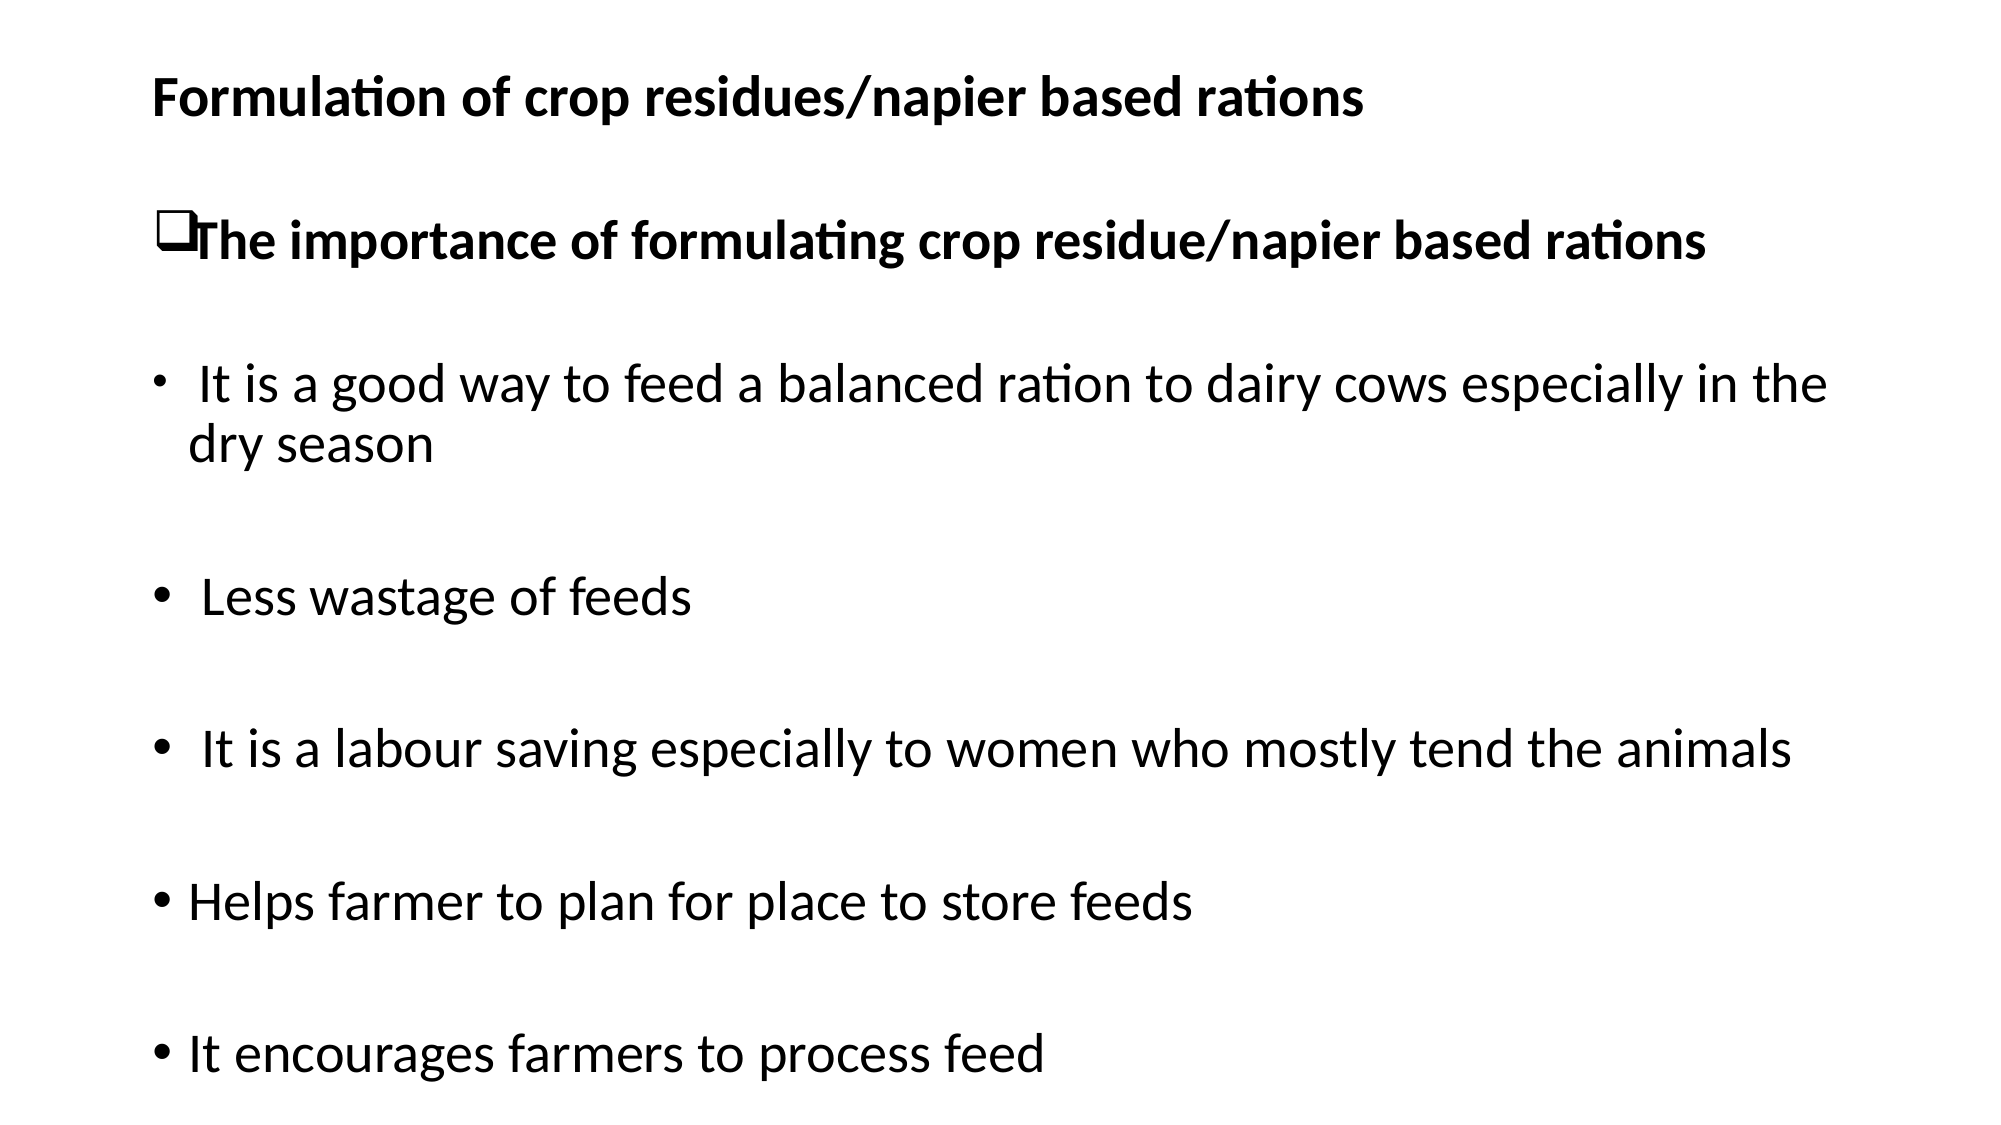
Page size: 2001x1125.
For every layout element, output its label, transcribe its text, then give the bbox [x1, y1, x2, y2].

list The importance of formulating crop residue/napier based rations It is a good way to feed a balanced ration to dairy cows especially in the dry season Less wastage of feeds It is a labour saving especially to women who mostly tend the animals Helps farmer to plan for place to store feeds It encourages farmers to process feed [137, 135, 1863, 1103]
title Formulation of crop residues/napier based rations [137, 59, 1863, 135]
